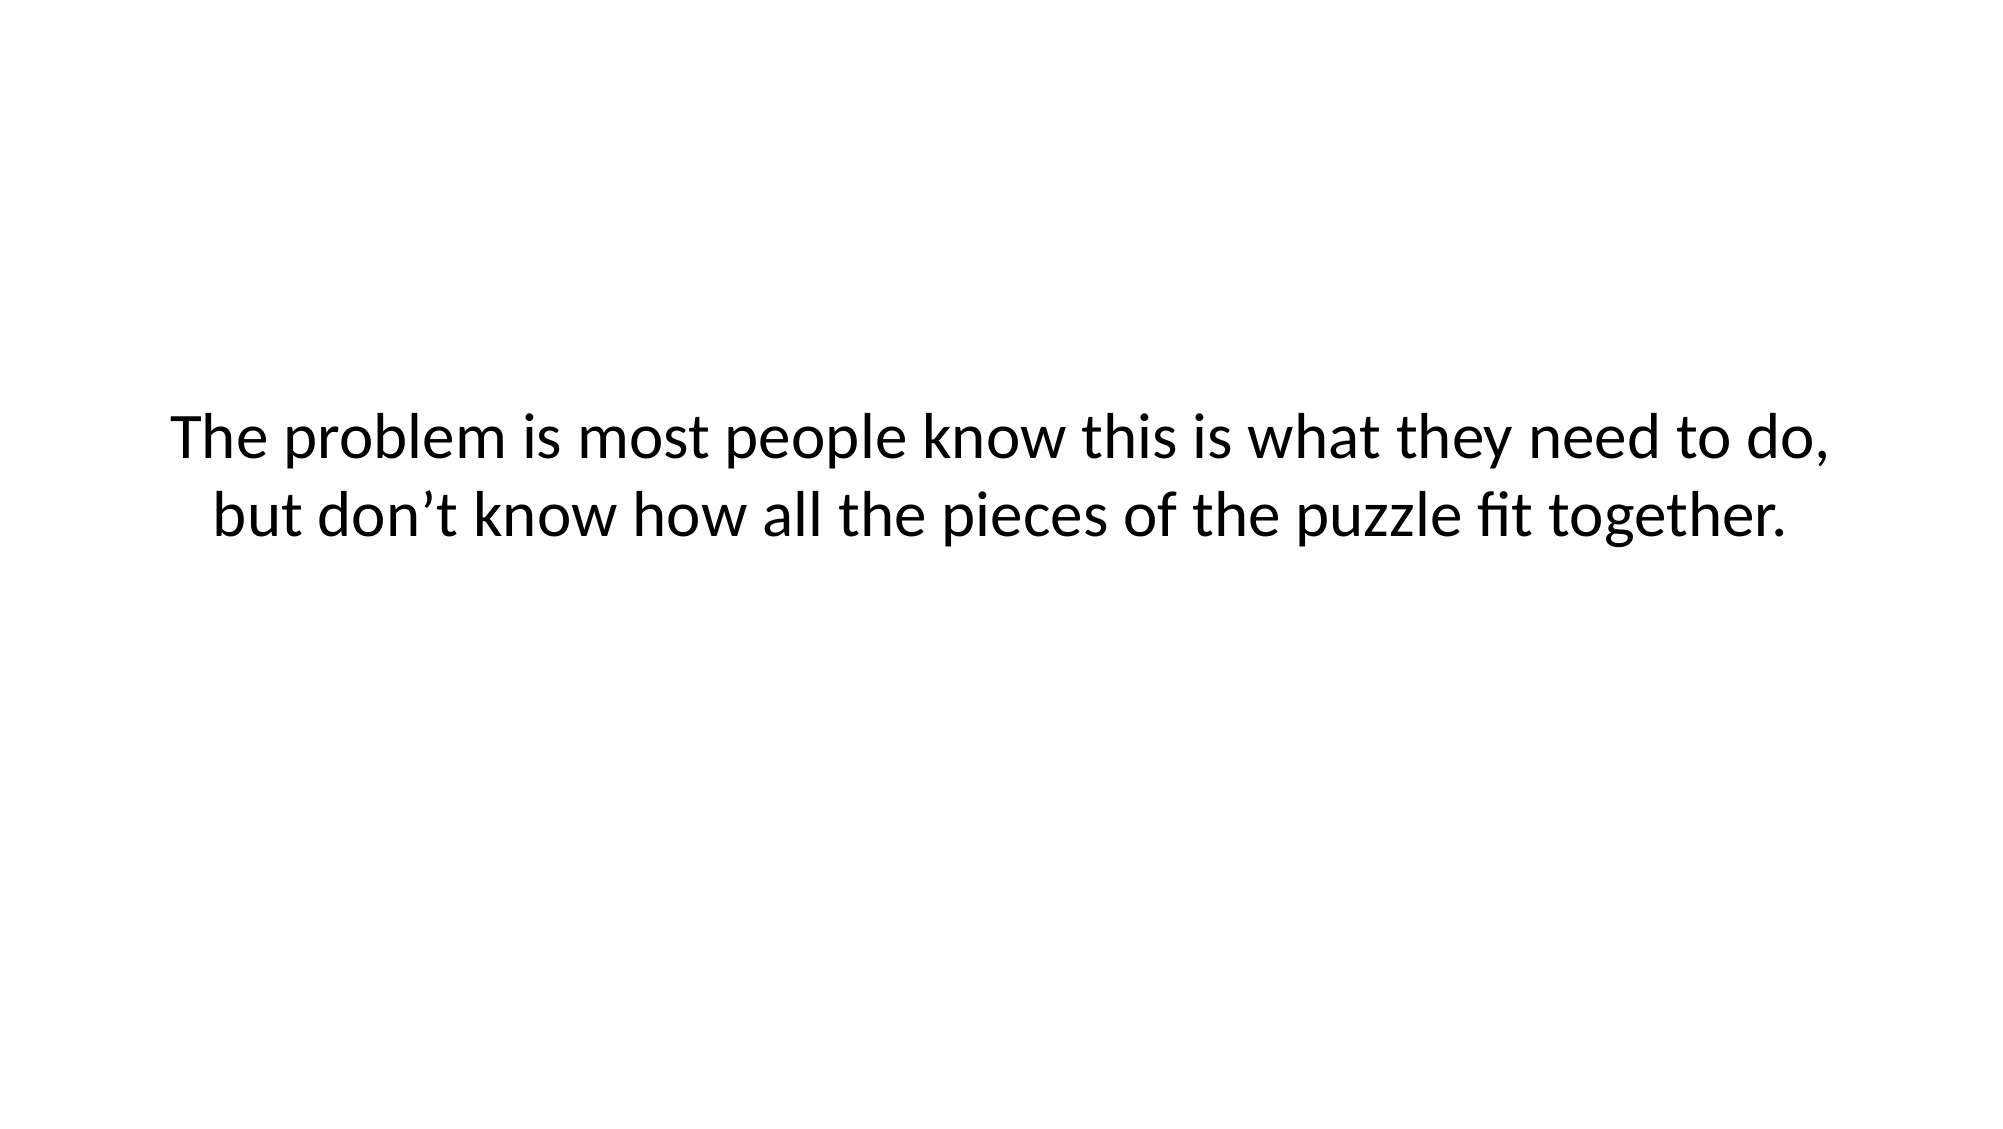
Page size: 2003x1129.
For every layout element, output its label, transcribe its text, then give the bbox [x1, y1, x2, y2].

title The problem is most people know this is what they need to do, but don’t know how all the pieces of the puzzle fit together. [150, 350, 1853, 593]
